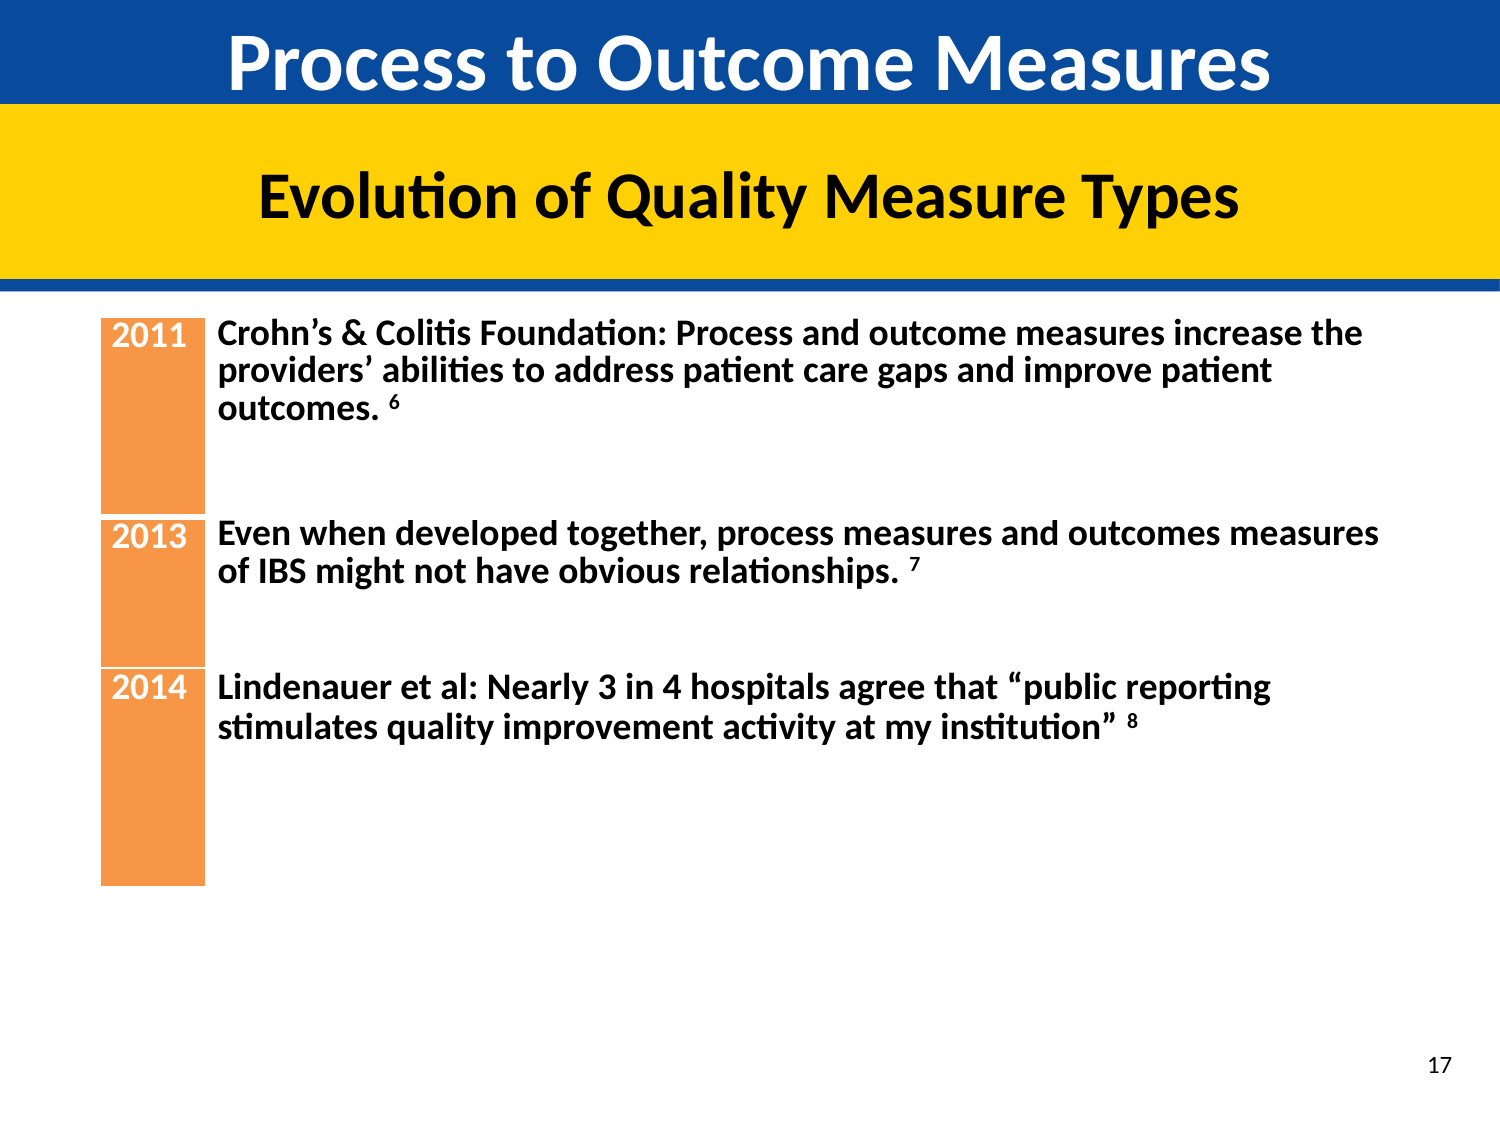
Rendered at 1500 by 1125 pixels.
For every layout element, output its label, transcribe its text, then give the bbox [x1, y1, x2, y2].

table_cell 2014 [101, 669, 205, 886]
table_cell 2013 [101, 520, 205, 667]
table_cell Even when developed together, process measures and outcomes measures of IBS might not have obvious relationships. 7 [207, 520, 1399, 667]
table_header 2011 [101, 318, 205, 514]
table_cell Lindenauer et al: Nearly 3 in 4 hospitals agree that “public reporting stimulates quality improvement activity at my institution” 8 [207, 669, 1399, 886]
table_header Crohn’s & Colitis Foundation: Process and outcome measures increase the providers’ abilities to address patient care gaps and improve patient outcomes. 6 [207, 318, 1399, 514]
title Process to Outcome Measures [0, 0, 1500, 104]
text_box Evolution of Quality Measure Types [0, 117, 1500, 279]
